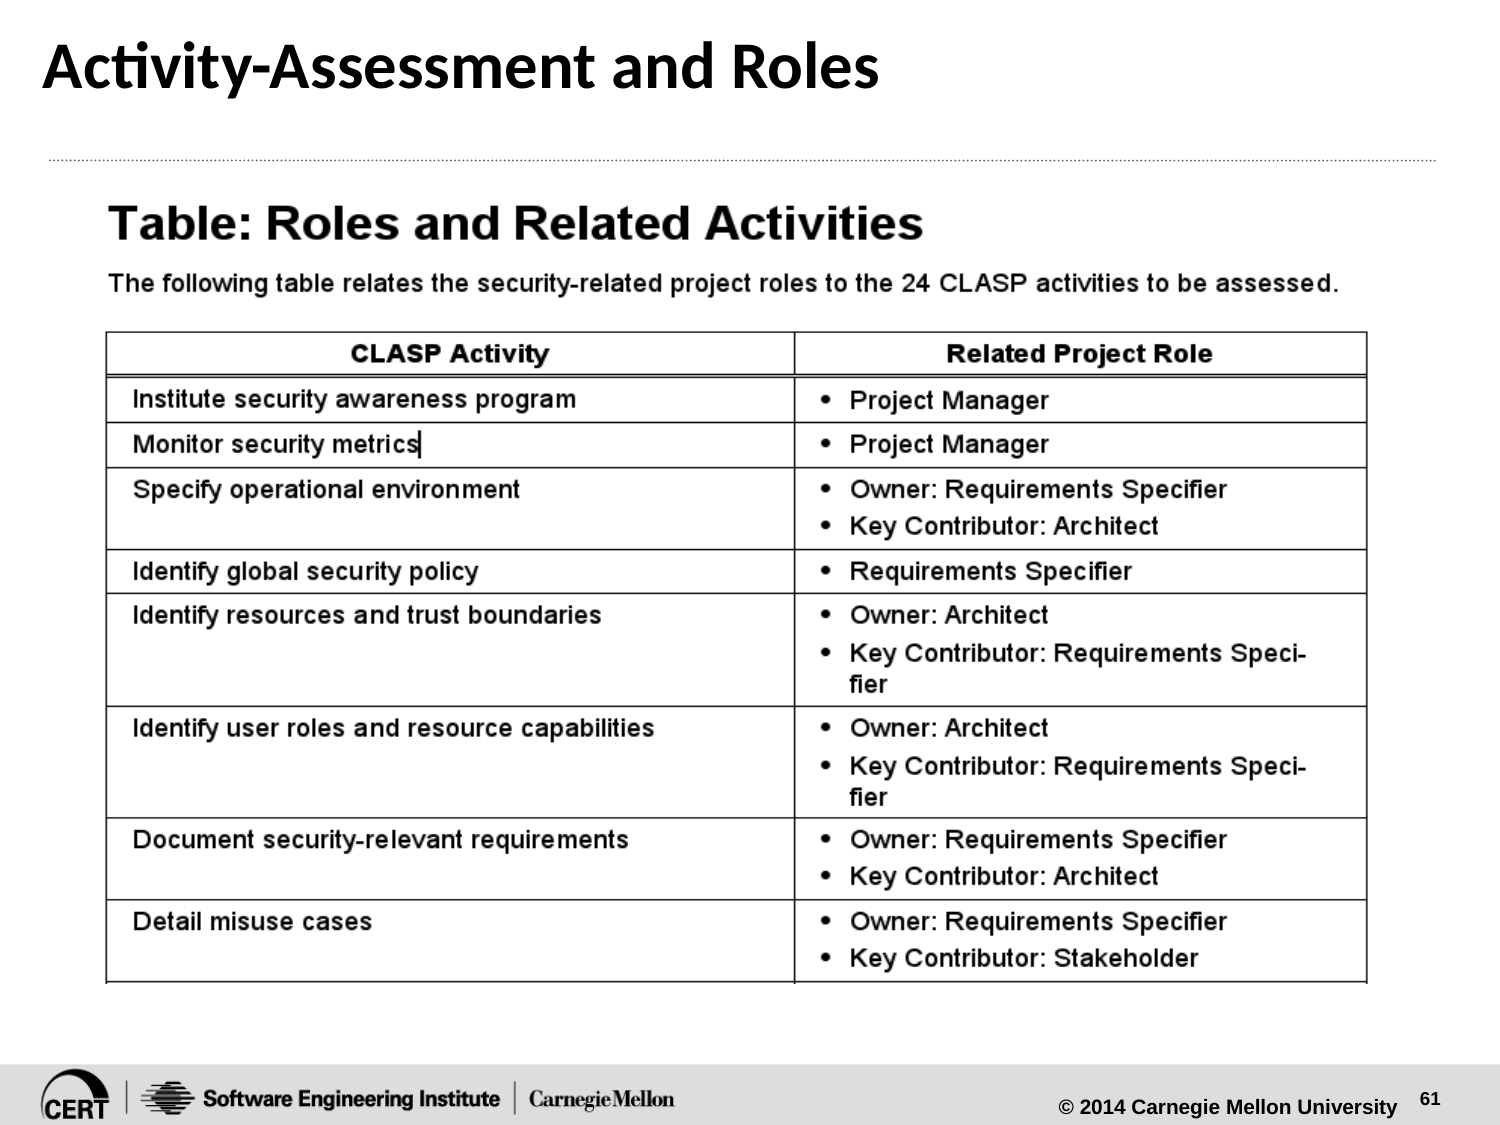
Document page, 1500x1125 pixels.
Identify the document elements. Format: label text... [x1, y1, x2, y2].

picture [24, 1065, 688, 1125]
picture [68, 204, 1373, 985]
title Activity-Assessment and Roles [42, 37, 1434, 155]
